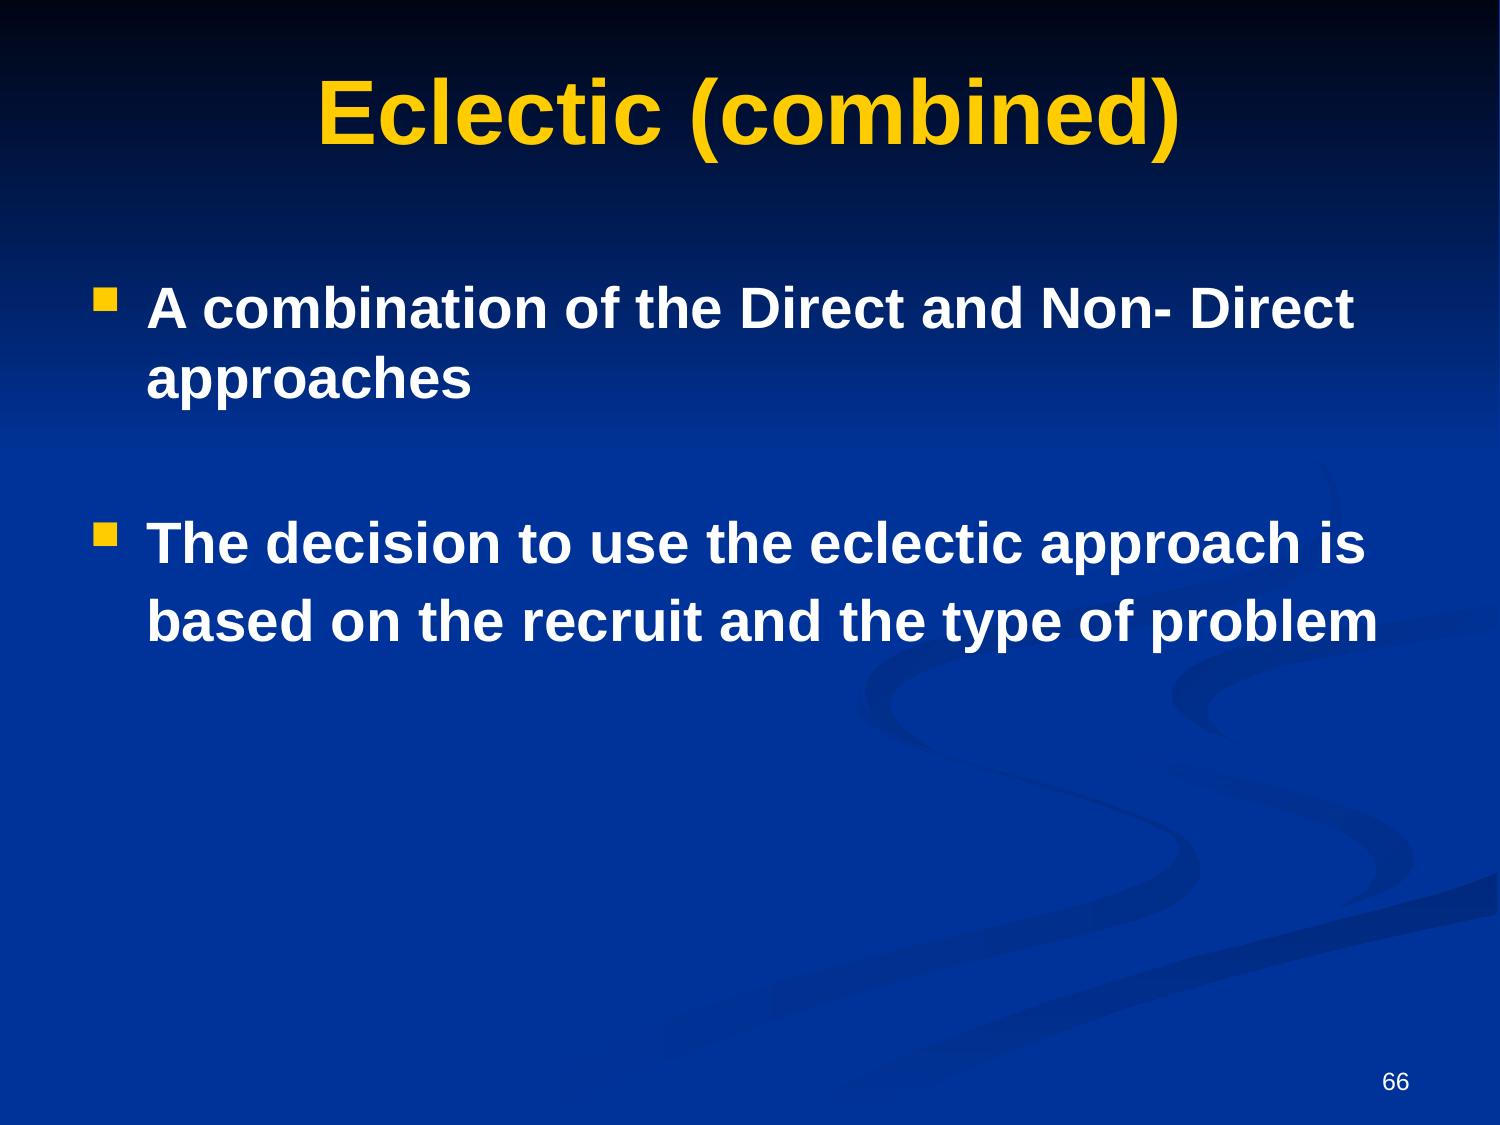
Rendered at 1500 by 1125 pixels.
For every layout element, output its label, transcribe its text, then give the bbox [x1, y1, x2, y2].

slide_number 66 [1074, 1024, 1426, 1104]
list A combination of the Direct and Non- Direct approaches The decision to use the eclectic approach is based on the recruit and the type of problem [74, 262, 1426, 1006]
title Eclectic (combined) [74, 44, 1426, 170]
